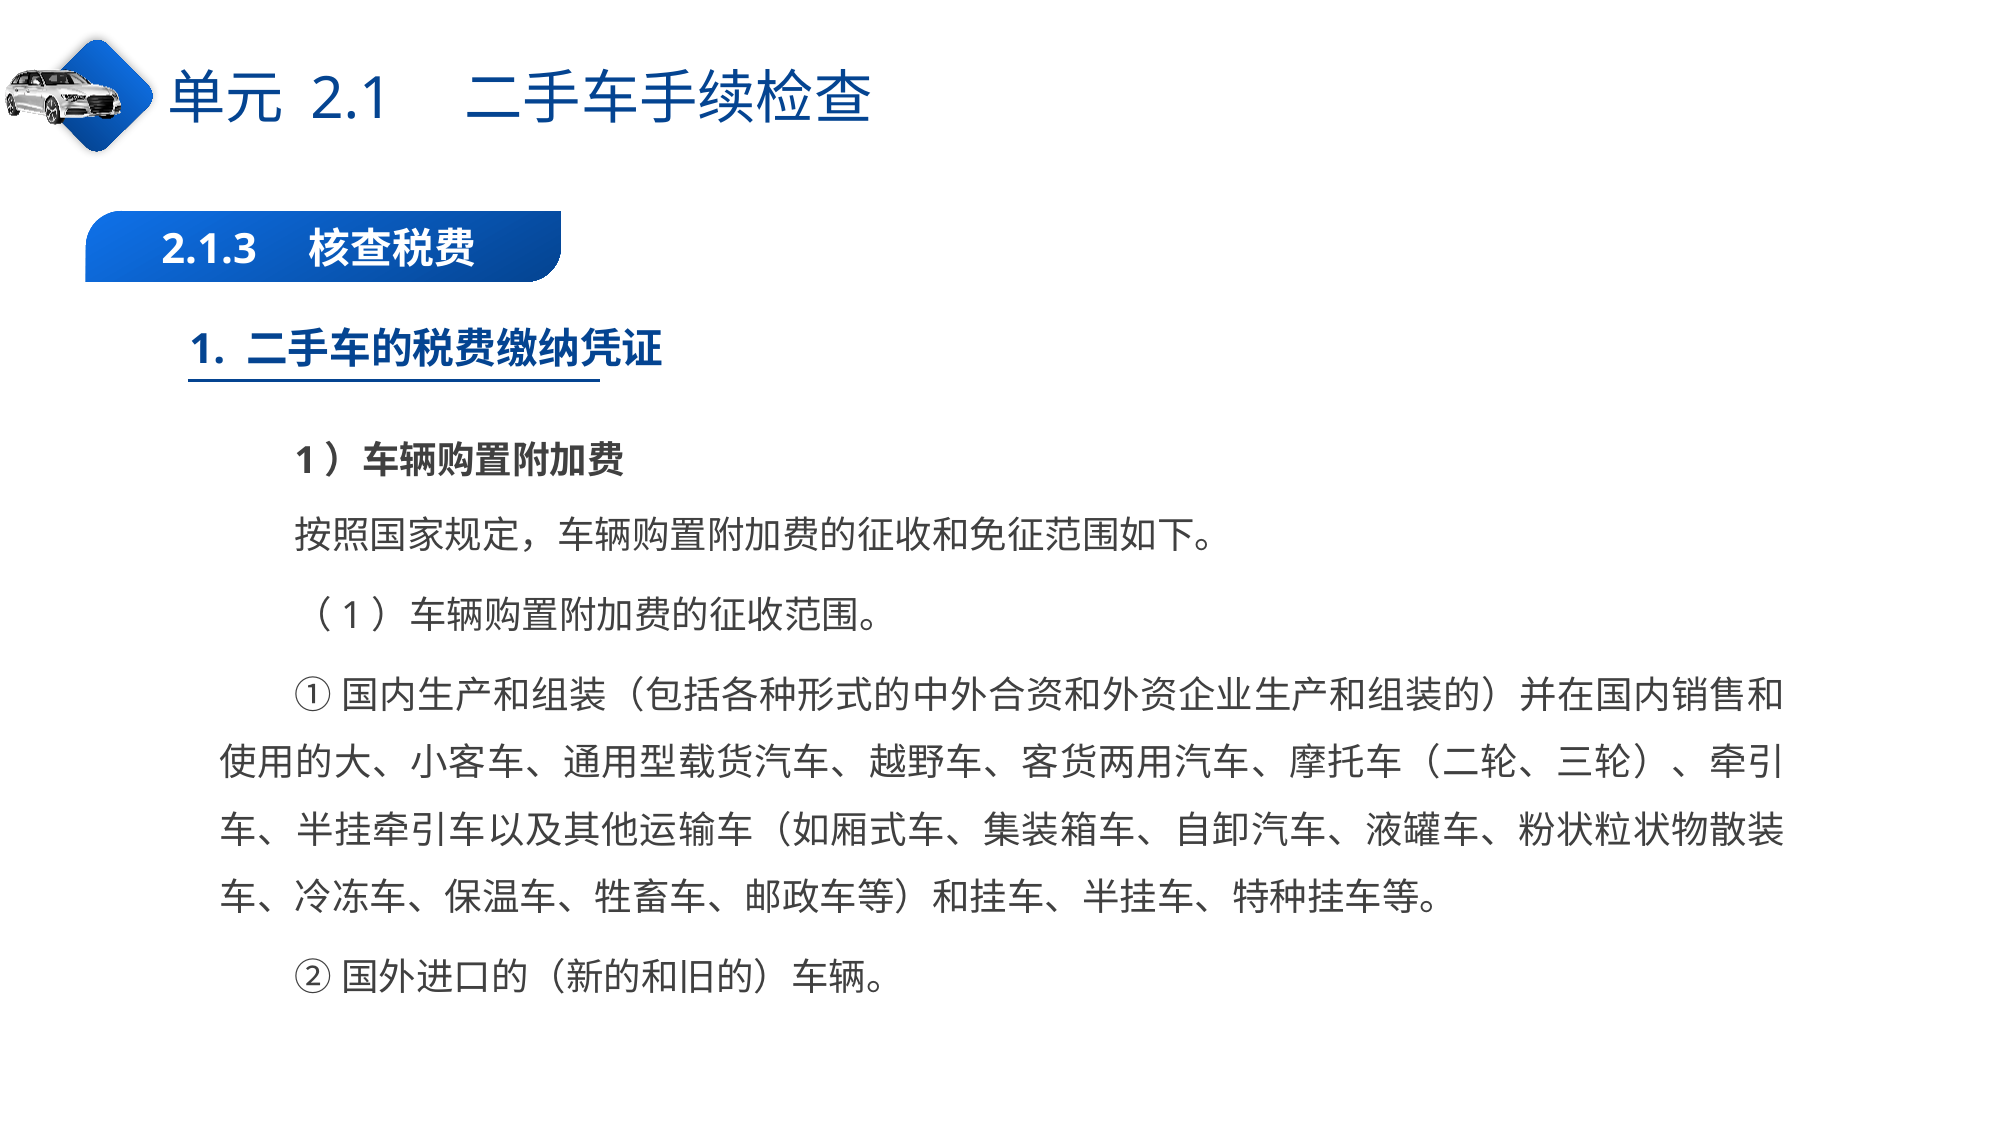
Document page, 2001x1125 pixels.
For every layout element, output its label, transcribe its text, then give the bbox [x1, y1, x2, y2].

text_box 2.1.3 核查税费 [84, 209, 562, 283]
picture [0, 31, 125, 157]
text_box 单元 2.1 二手车手续检查 [152, 52, 888, 138]
text_box 1）车辆购置附加费 [204, 405, 1000, 488]
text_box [174, 314, 1330, 381]
text_box 按照国家规定，车辆购置附加费的征收和免征范围如下。 （1）车辆购置附加费的征收范围。 ①国内生产和组装（包括各种形式的中外合资和外资企业生产和组装的）并在国内销售和使用的大、小客车、通用型载货汽车、越野车、客货两用汽车、摩托车（二轮、三轮）、牵引车、半挂牵引车以及其他运输车（如厢式车、集装箱车、自卸汽车、液罐车、粉状粒状物散装车、冷冻车、保温车、牲畜车、邮政车等）和挂车、半挂车、特种挂车等。 ②国外进口的（新的和旧的）车辆。 [204, 480, 1800, 1006]
